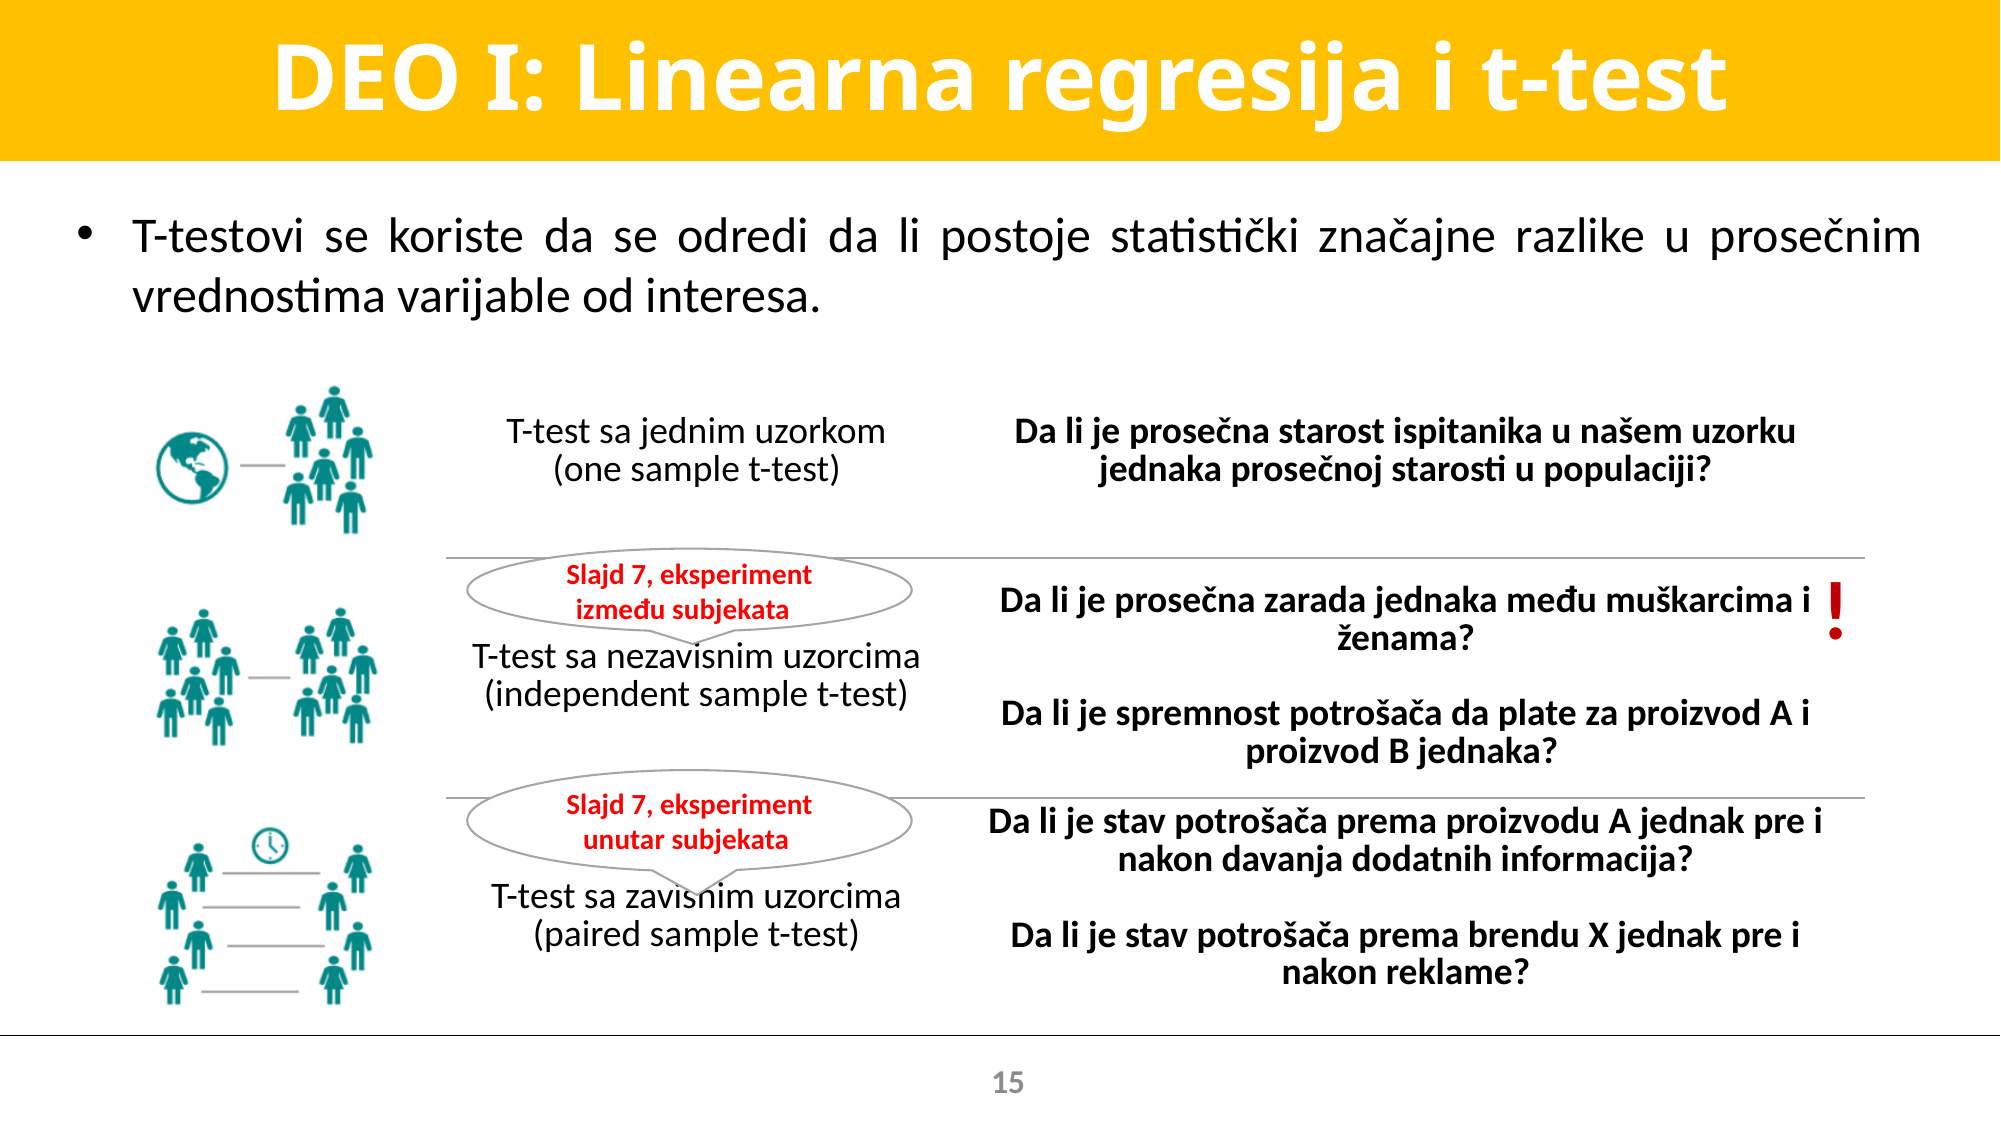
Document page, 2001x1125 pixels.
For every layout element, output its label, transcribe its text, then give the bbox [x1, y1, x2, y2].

title DEO I: Linearna regresija i t-test [0, 0, 2000, 162]
table_header T-test sa jednim uzorkom (one sample t-test) [446, 348, 947, 557]
text_box Slajd 7, eksperiment unutar subjekata [466, 769, 913, 897]
picture [148, 600, 389, 761]
table_header Da li je prosečna starost ispitanika u našem uzorku jednaka prosečnoj starosti u populaciji? [947, 348, 1865, 557]
slide_number 15 [16, 1036, 2000, 1125]
text_box ! [1808, 549, 1865, 664]
picture [147, 811, 388, 1022]
table_cell Da li je prosečna zarada jednaka među muškarcima i ženama? Da li je spremnost potrošača da plate za proizvod A i proizvod B jednaka? [947, 559, 1865, 797]
table_cell Da li je stav potrošača prema proizvodu A jednak pre i nakon davanja dodatnih informacija? Da li je stav potrošača prema brendu X jednak pre i nakon reklame? [947, 799, 1865, 1035]
table_cell T-test sa zavisnim uzorcima (paired sample t-test) [446, 799, 947, 1035]
picture [136, 358, 402, 549]
table_cell T-test sa nezavisnim uzorcima (independent sample t-test) [446, 559, 947, 797]
text_box Slajd 7, eksperiment između subjekata [466, 547, 913, 646]
text_box T-testovi se koriste da se odredi da li postoje statistički značajne razlike u prosečnim vrednostima varijable od interesa. [61, 195, 1939, 330]
